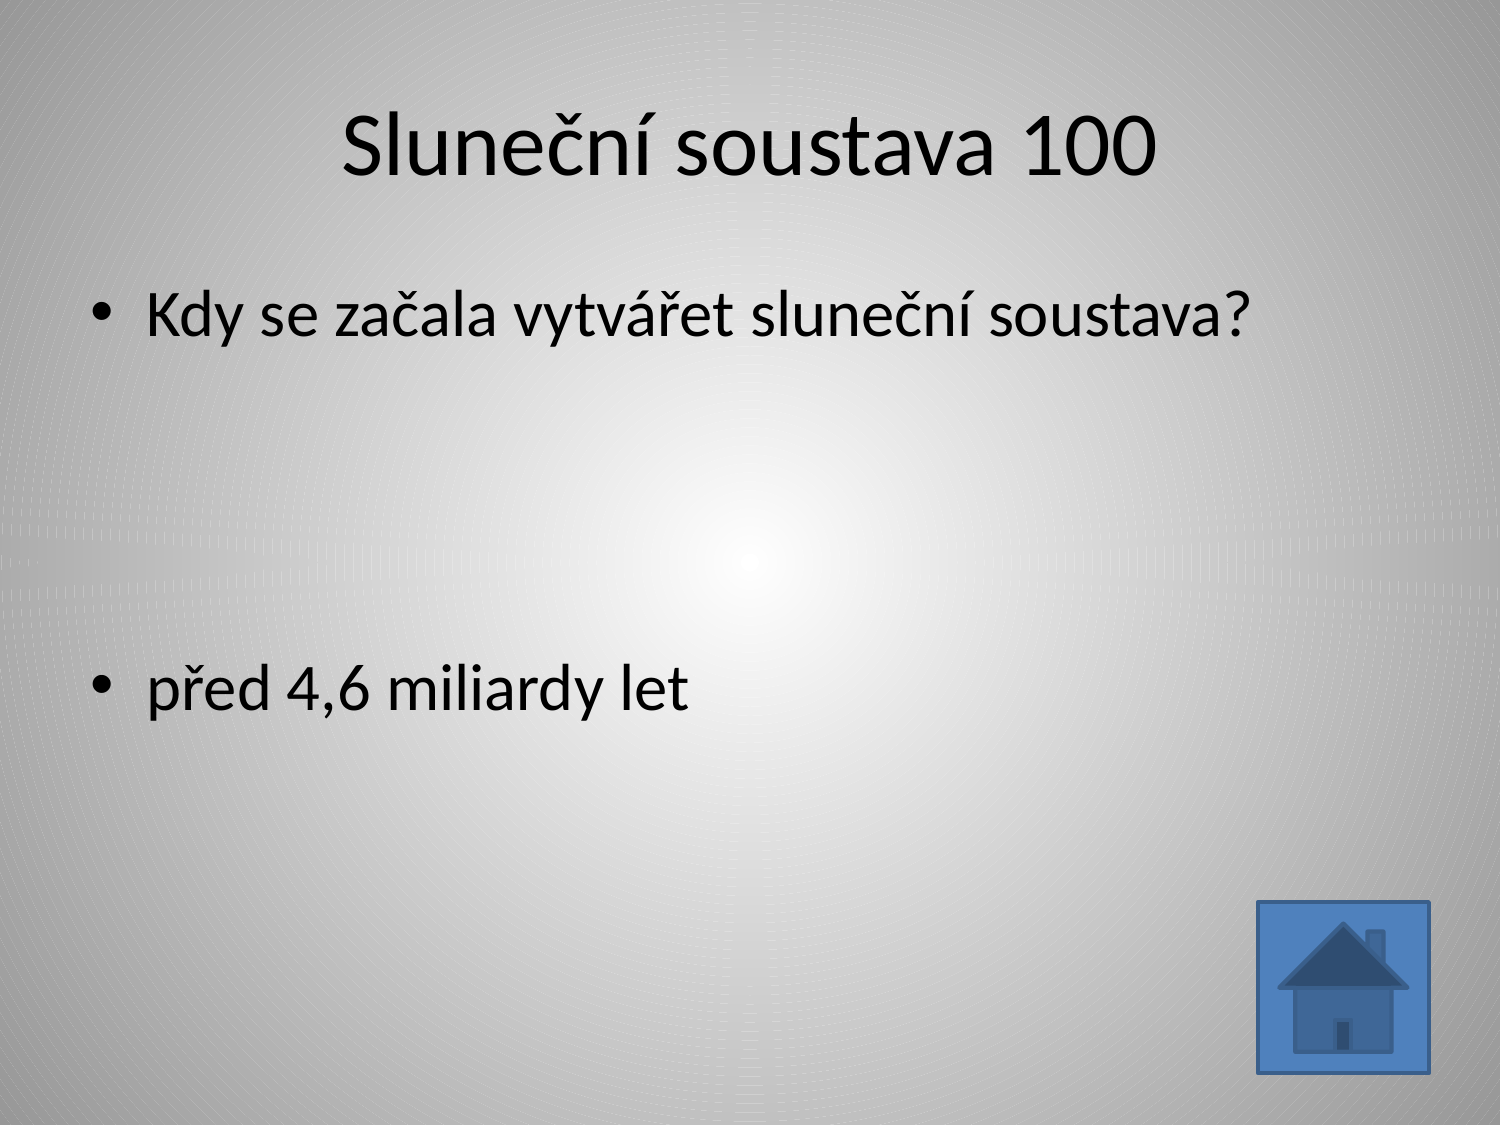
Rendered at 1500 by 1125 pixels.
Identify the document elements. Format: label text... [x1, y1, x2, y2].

text_box [1256, 900, 1431, 1075]
title Sluneční soustava 100 [75, 45, 1425, 233]
list Kdy se začala vytvářet sluneční soustava? před 4,6 miliardy let [75, 262, 1425, 1005]
